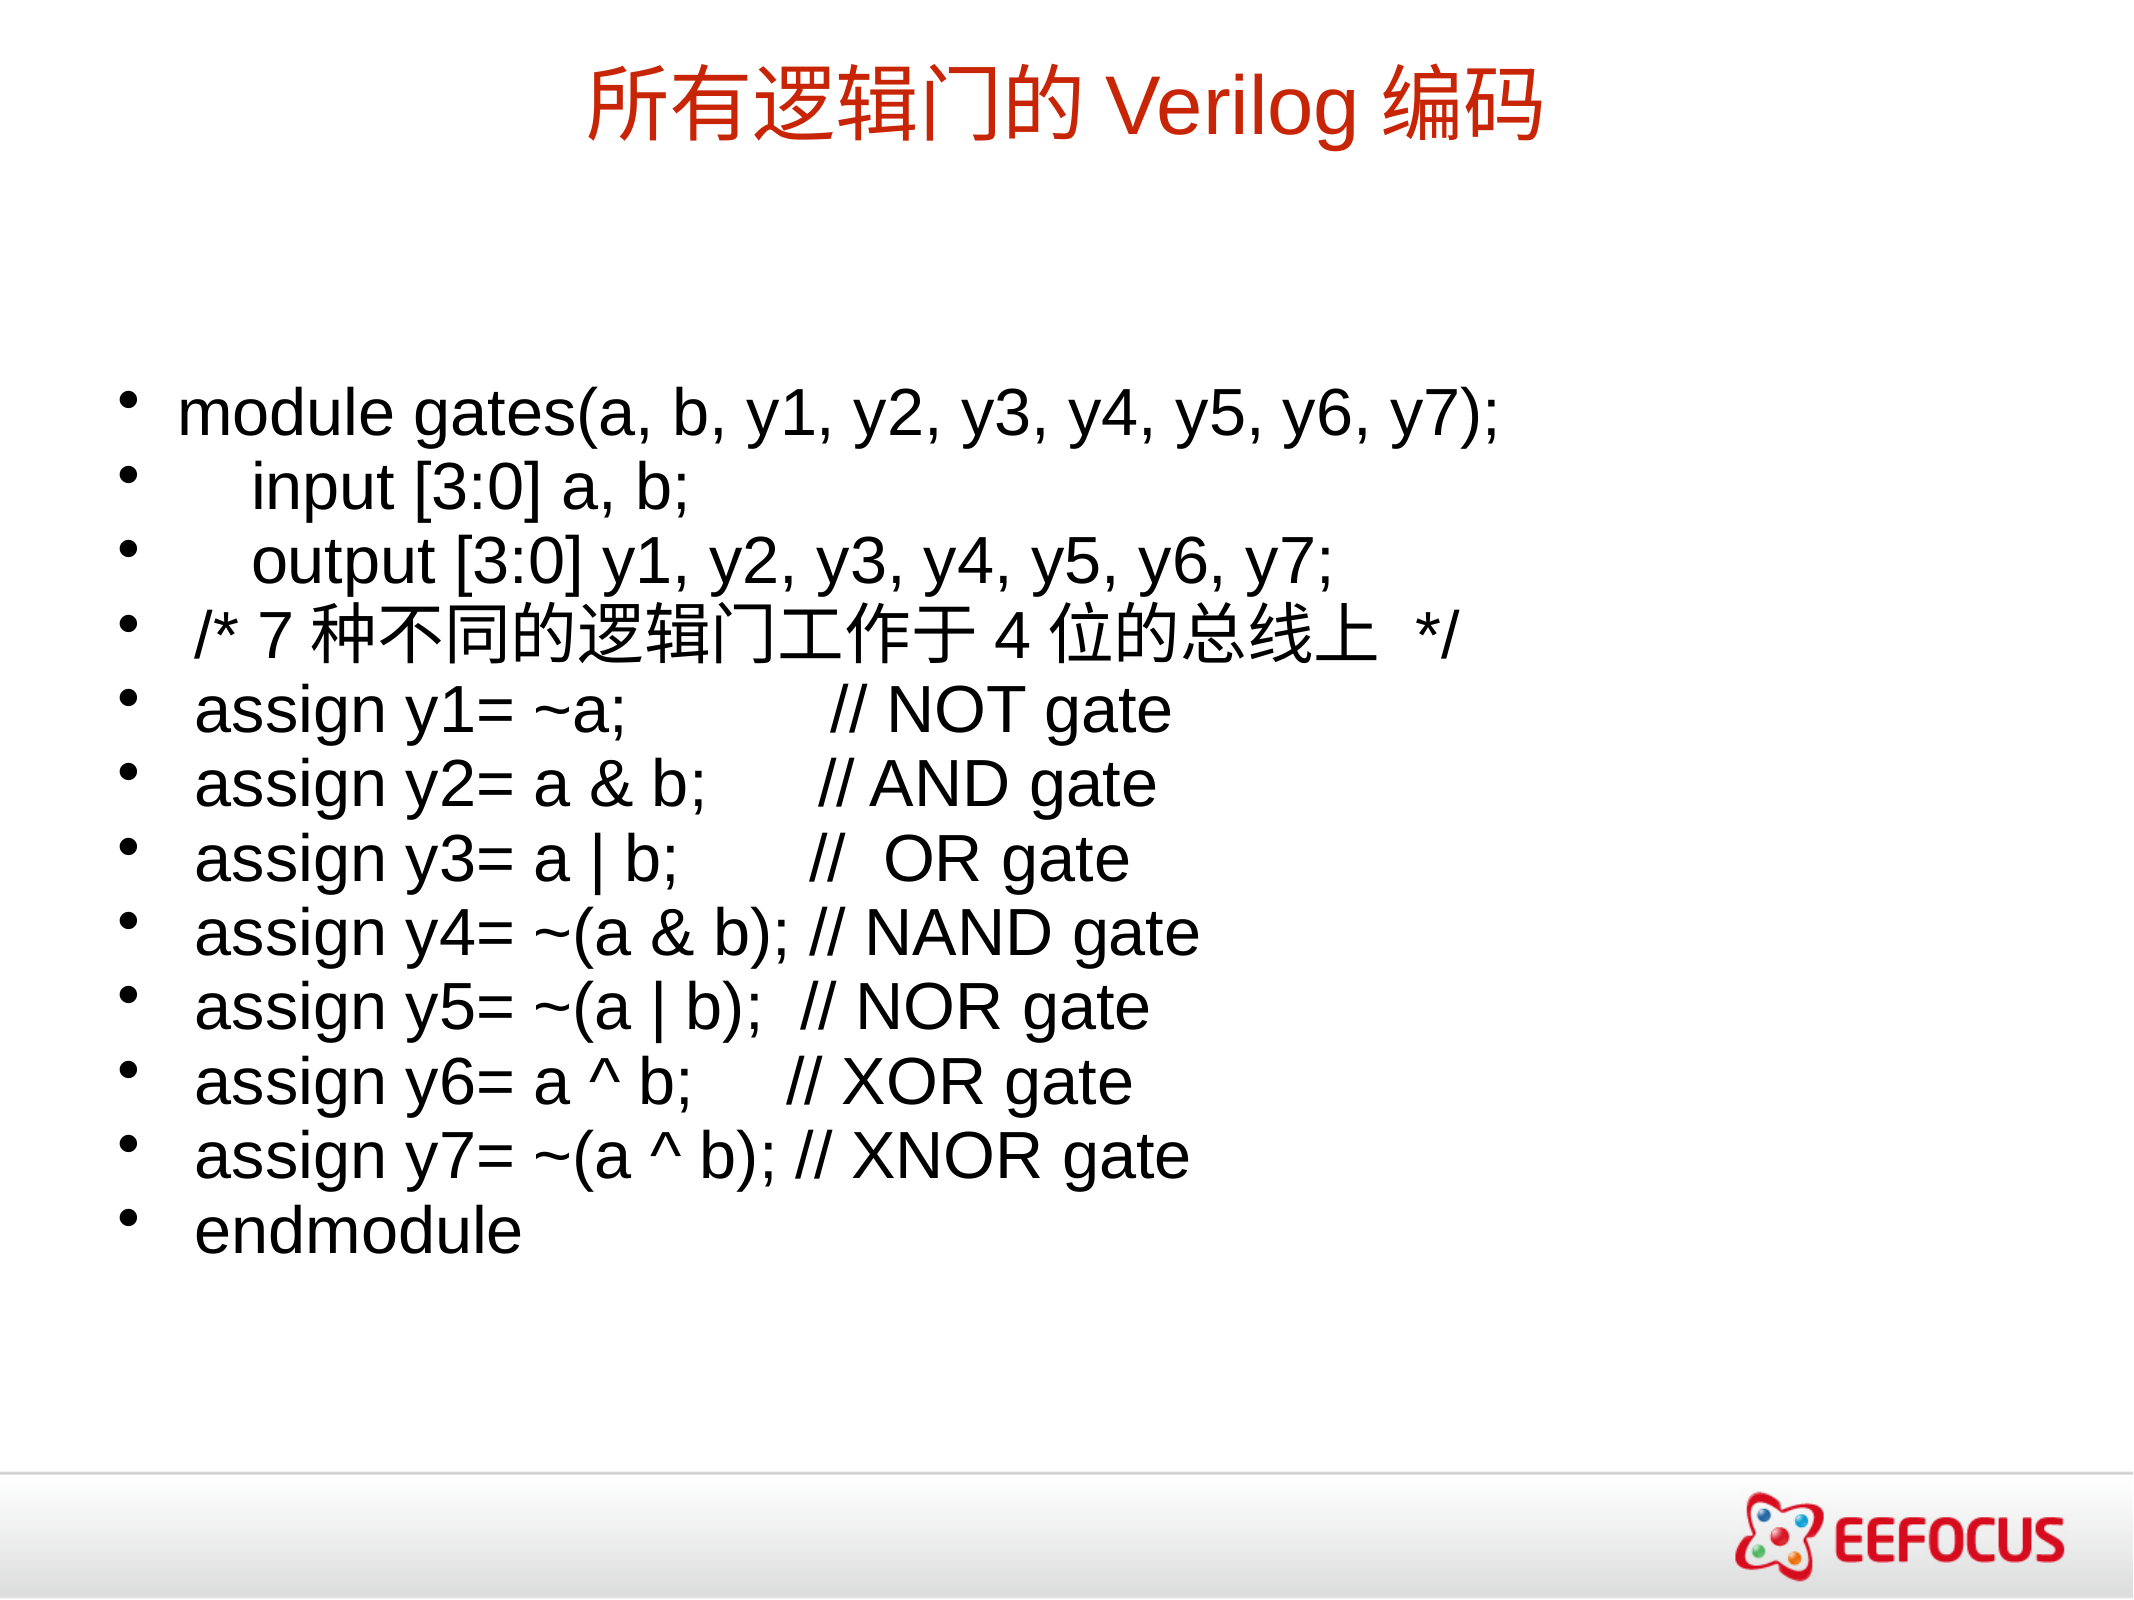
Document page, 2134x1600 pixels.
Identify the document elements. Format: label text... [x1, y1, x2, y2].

title 所有逻辑门的Verilog编码 [106, 0, 2028, 203]
list module gates(a, b, y1, y2, y3, y4, y5, y6, y7); input [3:0] a, b; output [3:0] y1, y2, y3, y4, y5, y6, y7; /* 7种不同的逻辑门工作于4位的总线上 */ assign y1= ~a; // NOT gate assign y2= a & b; // AND gate assign y3= a | b; // OR gate assign y4= ~(a & b); // NAND gate assign y5= ~(a | b); // NOR gate assign y6= a ^ b; // XOR gate assign y7= ~(a ^ b); // XNOR gate endmodule [106, 372, 2028, 1430]
picture [0, 0, 2134, 1600]
